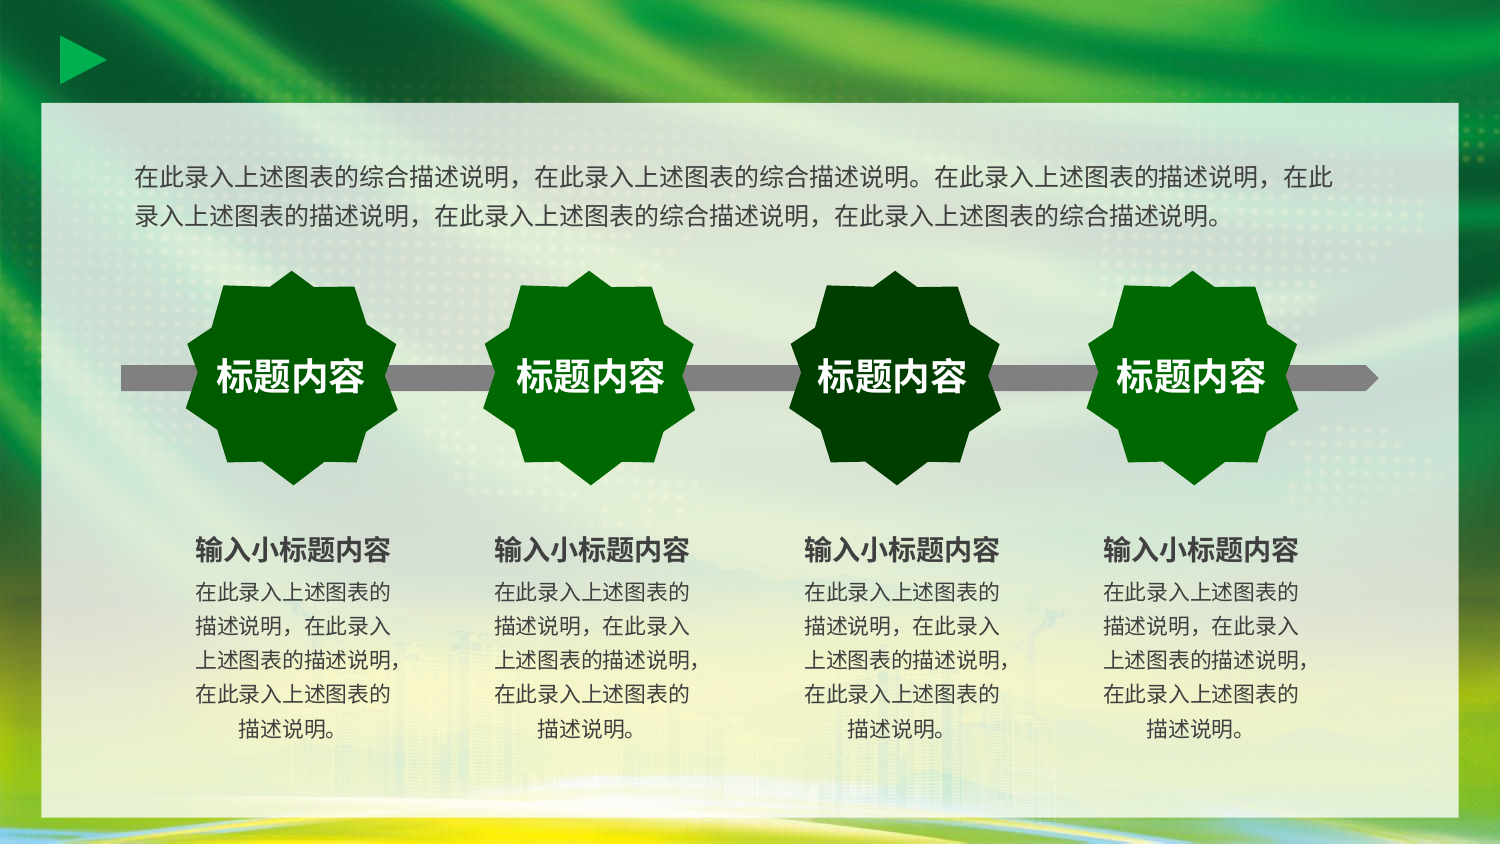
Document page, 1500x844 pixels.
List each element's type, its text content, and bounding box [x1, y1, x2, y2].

text_box 标题内容 [500, 345, 682, 405]
text_box [1085, 269, 1300, 487]
text_box 输入小标题内容 [483, 527, 703, 565]
text_box [120, 364, 196, 393]
text_box 输入小标题内容 [1092, 527, 1312, 565]
text_box 在此录入上述图表的描述说明，在此录入上述图表的描述说明，在此录入上述图表的描述说明。 [174, 565, 413, 747]
text_box 在此录入上述图表的描述说明，在此录入上述图表的描述说明，在此录入上述图表的描述说明。 [1082, 565, 1321, 747]
text_box [387, 364, 493, 393]
text_box 在此录入上述图表的描述说明，在此录入上述图表的描述说明，在此录入上述图表的描述说明。 [783, 565, 1022, 747]
text_box [990, 364, 1097, 393]
text_box 标题内容 [802, 345, 983, 405]
text_box [684, 364, 799, 393]
text_box 在此录入上述图表的综合描述说明，在此录入上述图表的综合描述说明。在此录入上述图表的描述说明，在此录入上述图表的描述说明，在此录入上述图表的综合描述说明，在此录入上述图表的综合描述说明。 [123, 147, 1370, 237]
text_box 输入小标题内容 [184, 527, 404, 565]
text_box 标题内容 [201, 345, 382, 405]
text_box [184, 269, 399, 487]
text_box 在此录入上述图表的描述说明，在此录入上述图表的描述说明，在此录入上述图表的描述说明。 [473, 565, 712, 747]
picture [0, 0, 1500, 844]
text_box 标题内容 [1101, 345, 1282, 405]
text_box [481, 269, 697, 487]
text_box [1287, 364, 1381, 393]
text_box 输入小标题内容 [793, 527, 1013, 565]
text_box [787, 269, 1003, 487]
